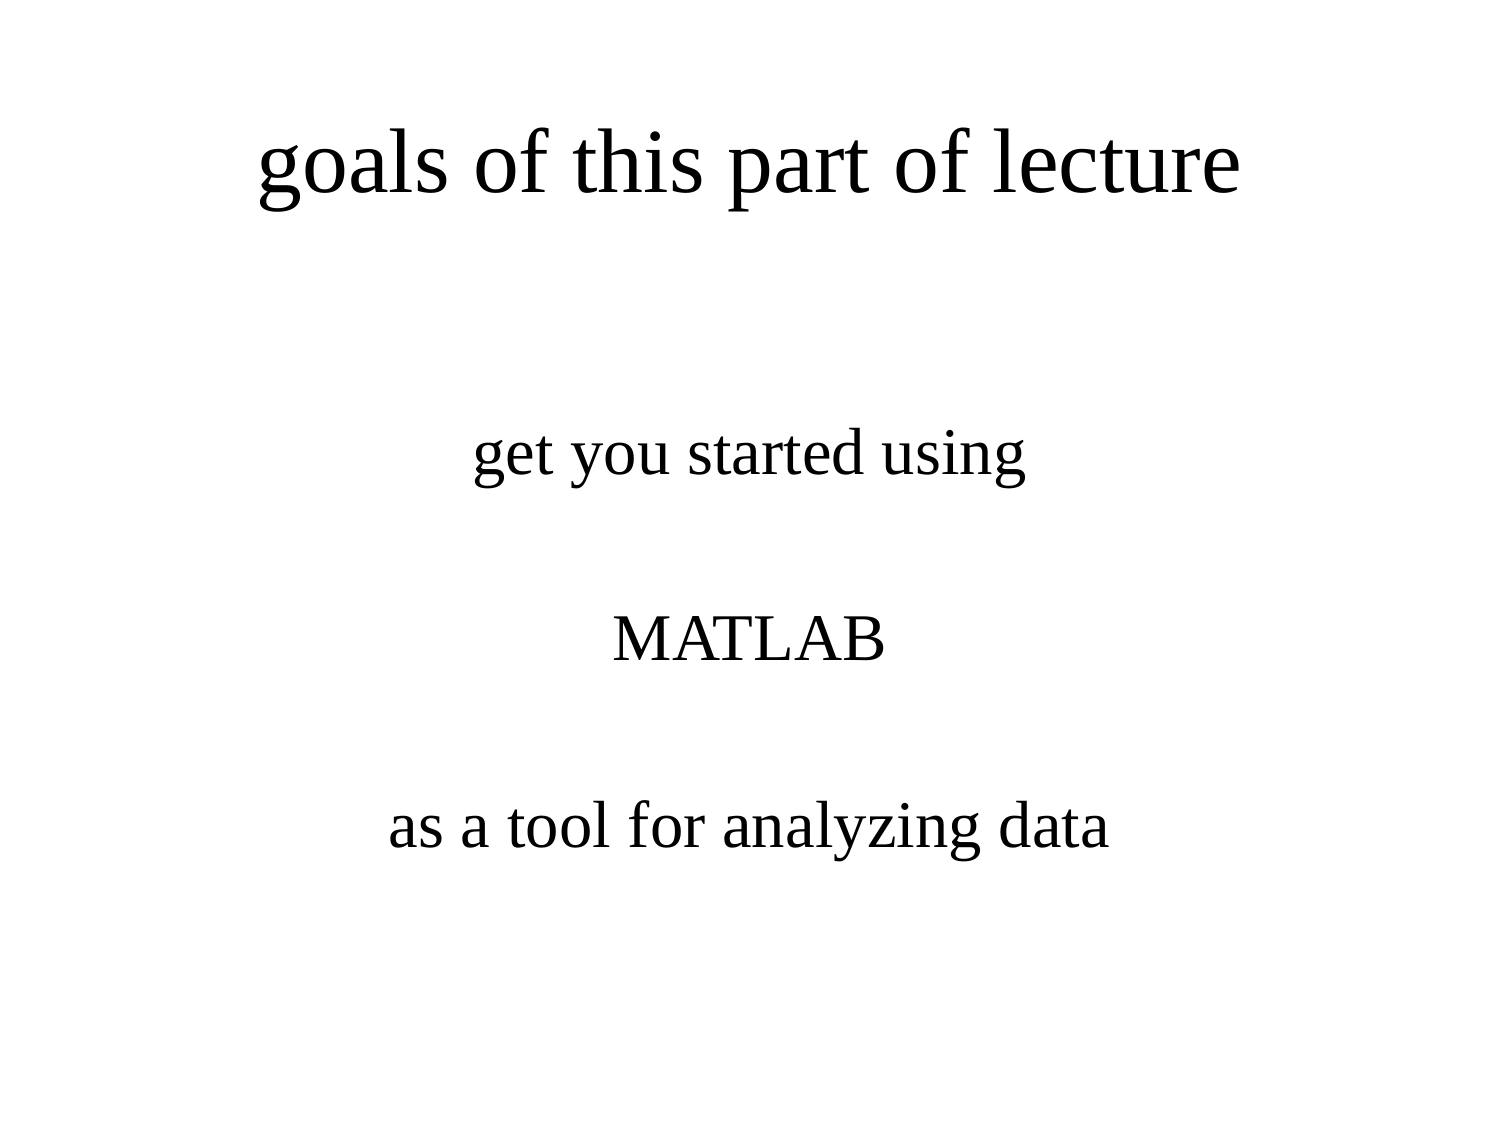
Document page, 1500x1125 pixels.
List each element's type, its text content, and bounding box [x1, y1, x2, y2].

title goals of this part of lecture [0, 62, 1500, 250]
list get you started using MATLAB as a tool for analyzing data [112, 399, 1388, 938]
